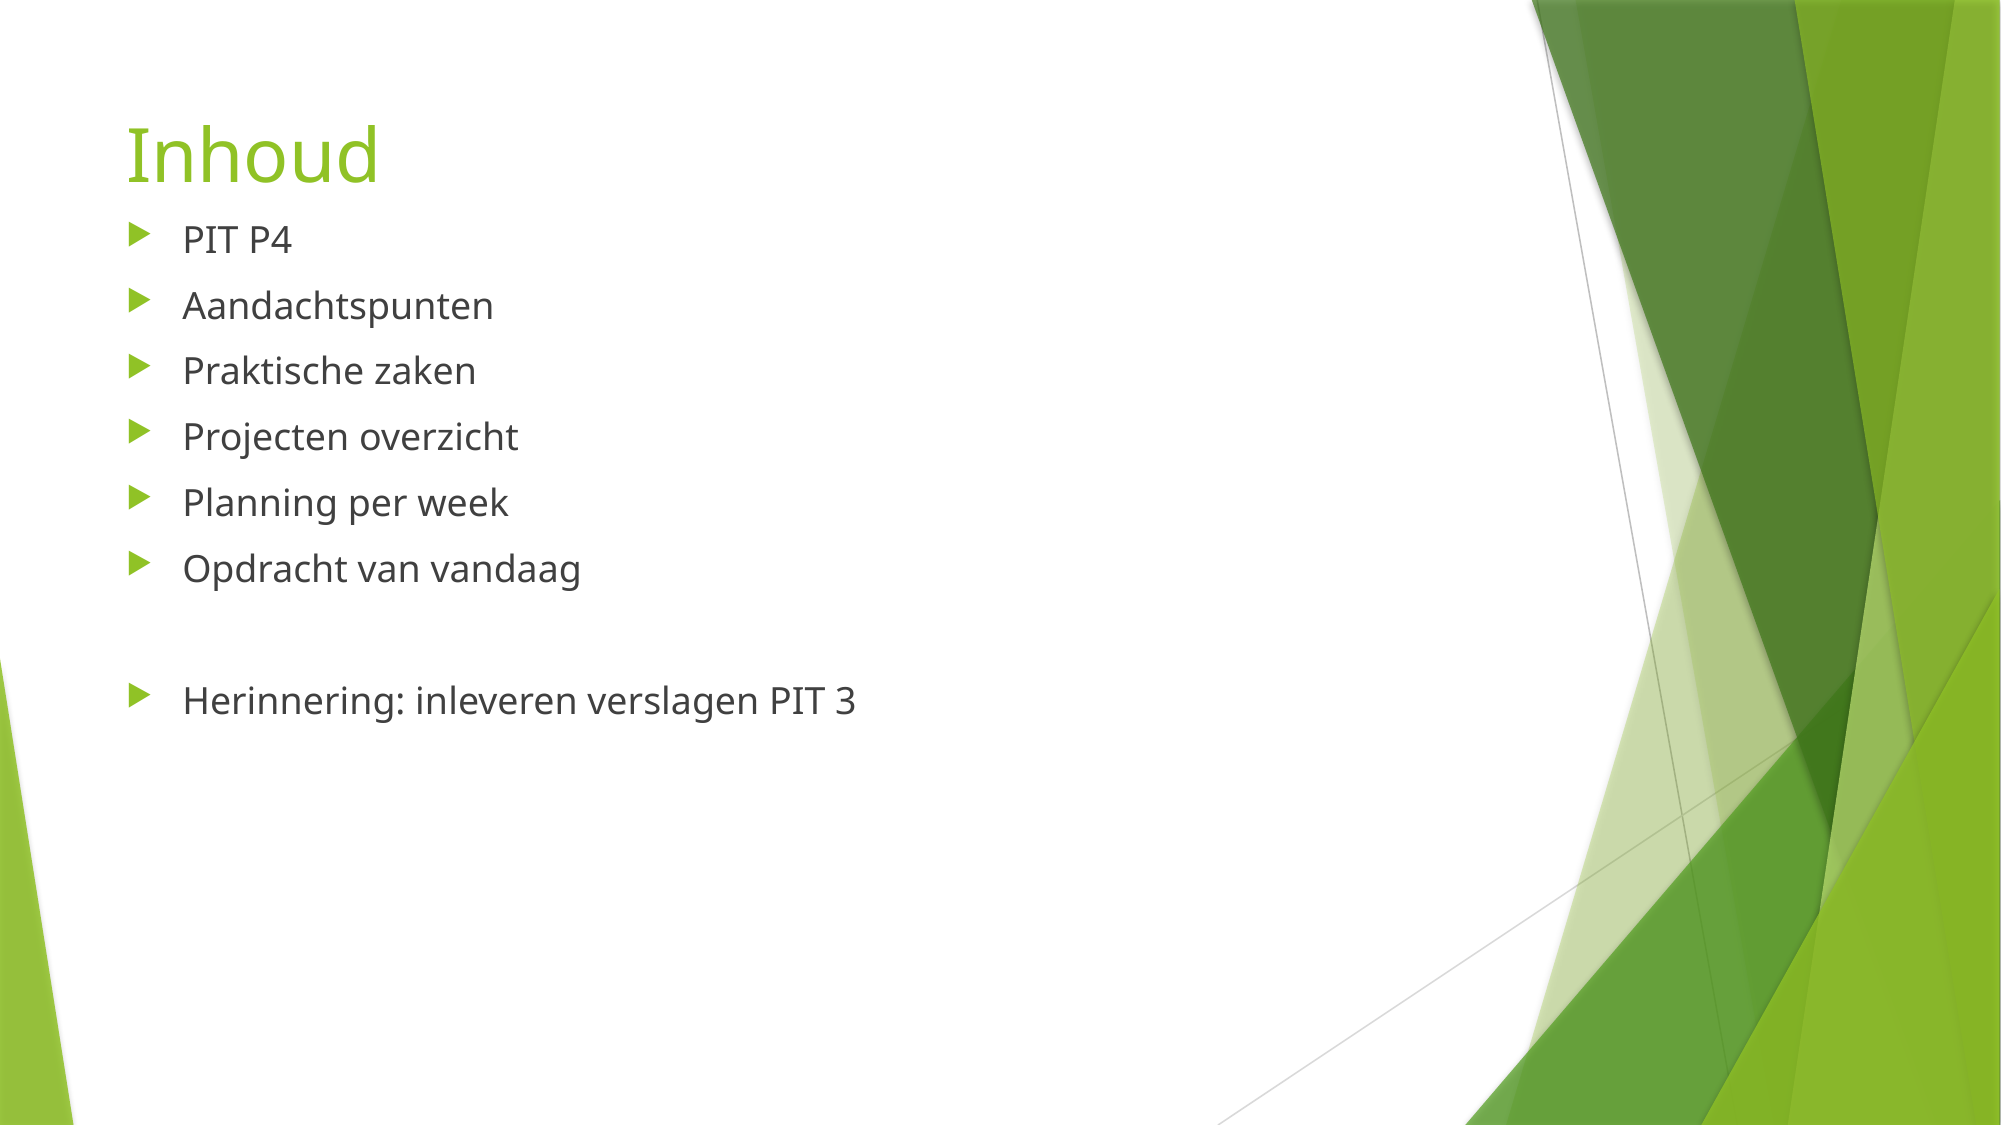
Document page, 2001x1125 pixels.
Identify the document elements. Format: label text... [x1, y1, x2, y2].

title Inhoud [111, 99, 1522, 208]
list PIT P4 Aandachtspunten Praktische zaken Projecten overzicht Planning per week Opdracht van vandaag Herinnering: inleveren verslagen PIT 3 [111, 208, 1522, 845]
